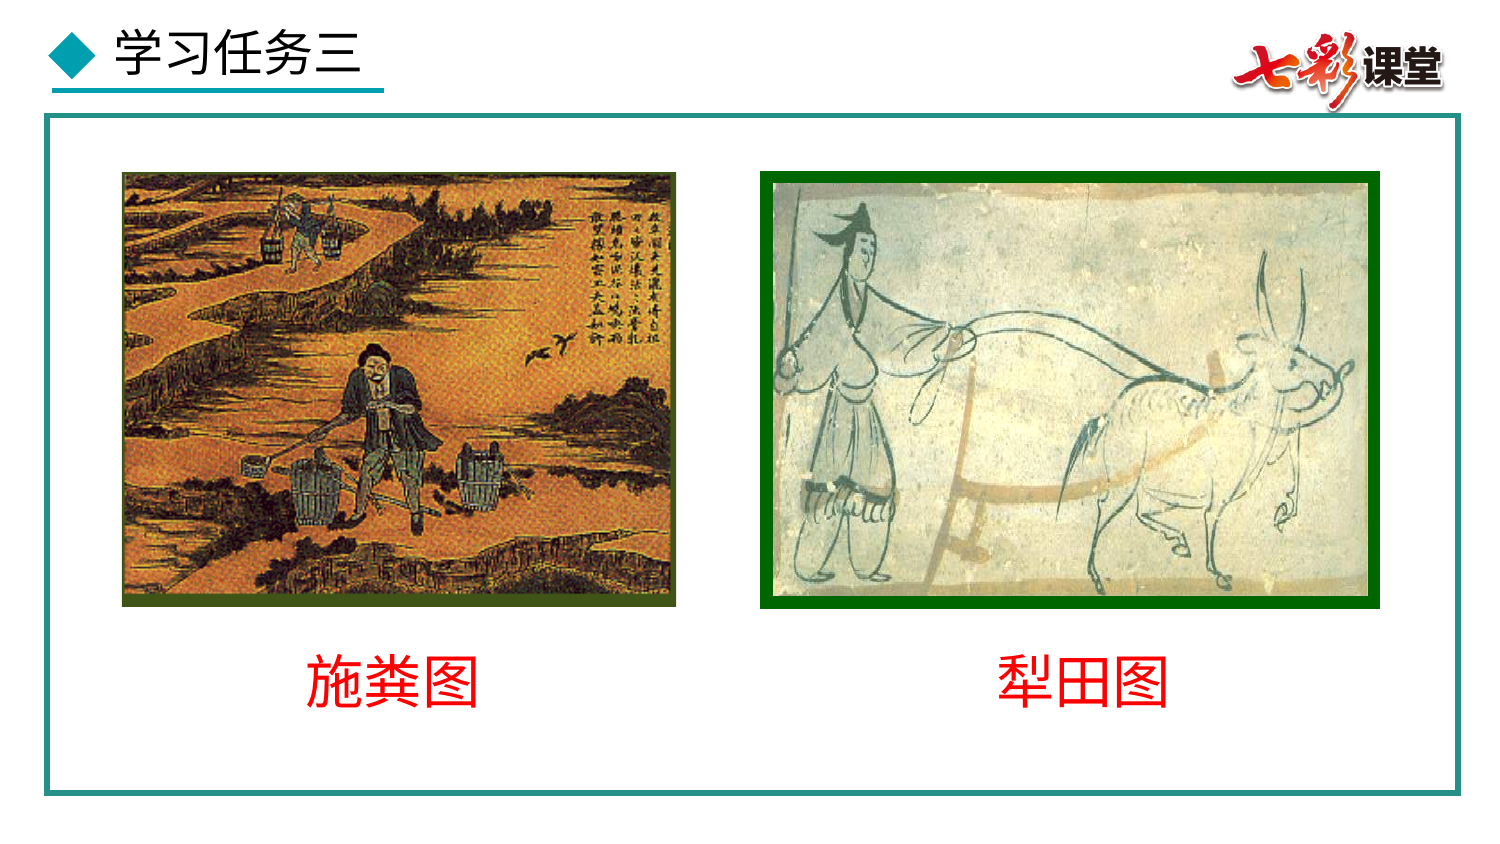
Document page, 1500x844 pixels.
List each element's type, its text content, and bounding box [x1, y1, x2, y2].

picture [772, 182, 1369, 597]
picture [121, 171, 677, 608]
picture [1228, 26, 1449, 113]
text_box 犁田图 [985, 639, 1336, 722]
text_box 施粪图 [294, 639, 610, 722]
